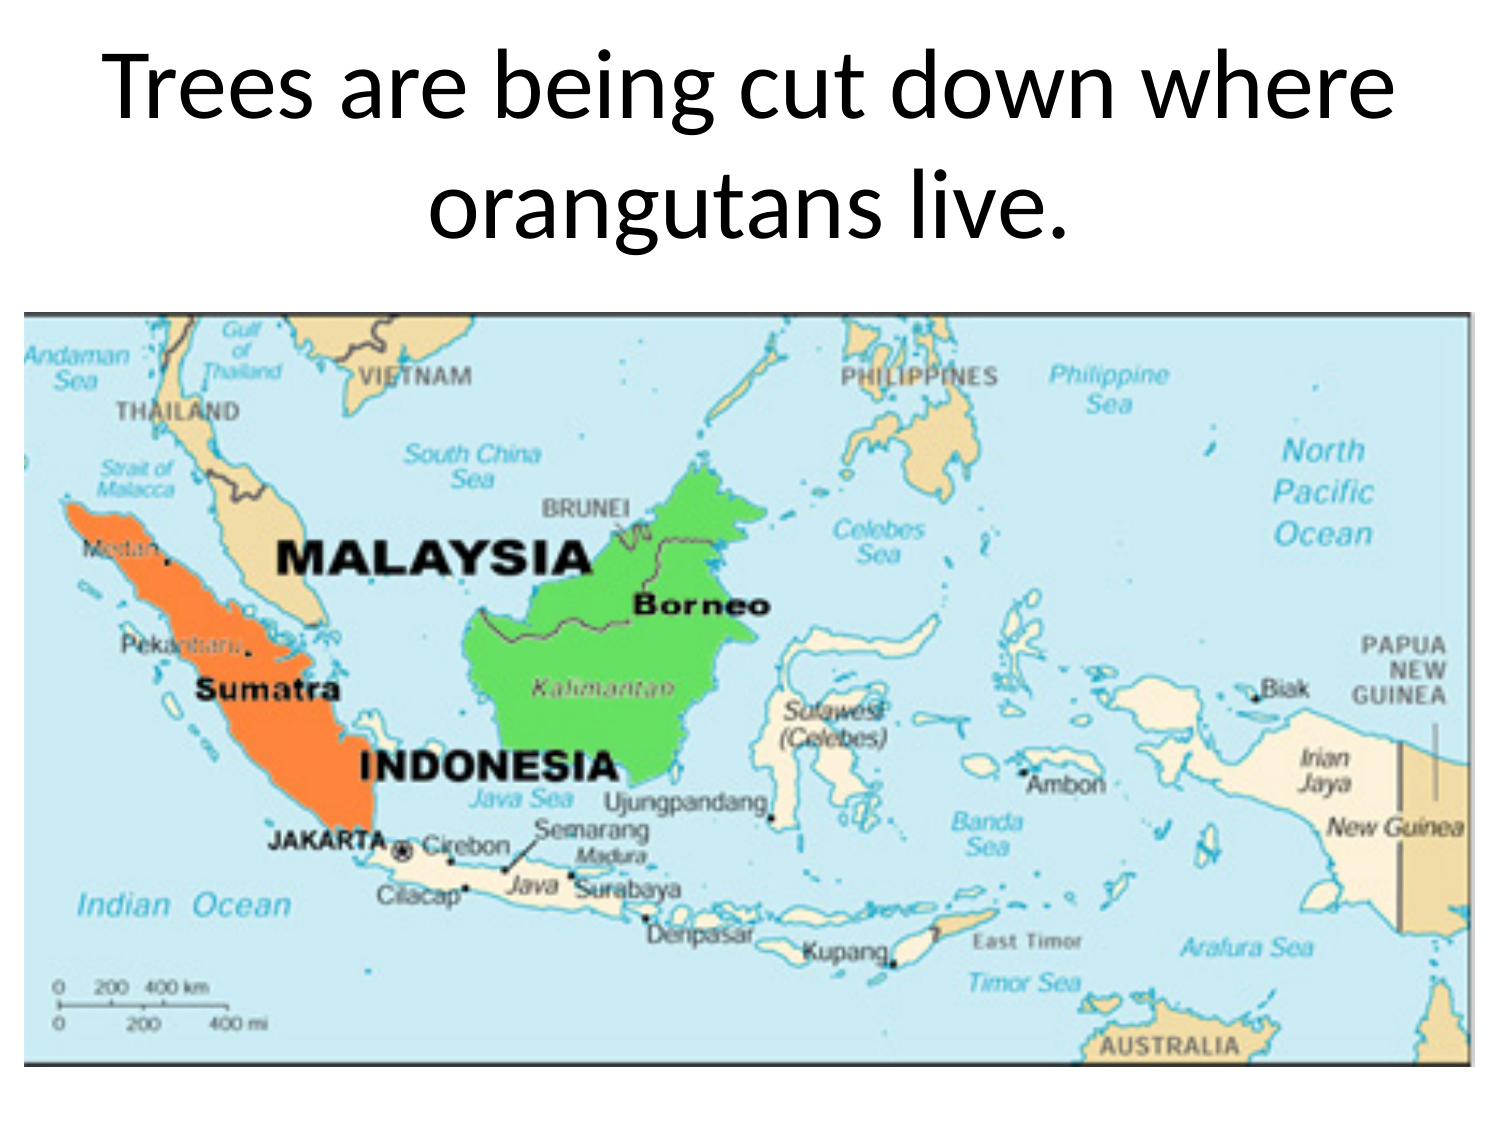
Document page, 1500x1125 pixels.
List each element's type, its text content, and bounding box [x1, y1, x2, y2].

title Trees are being cut down where orangutans live. [75, 45, 1425, 233]
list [24, 312, 1476, 1067]
